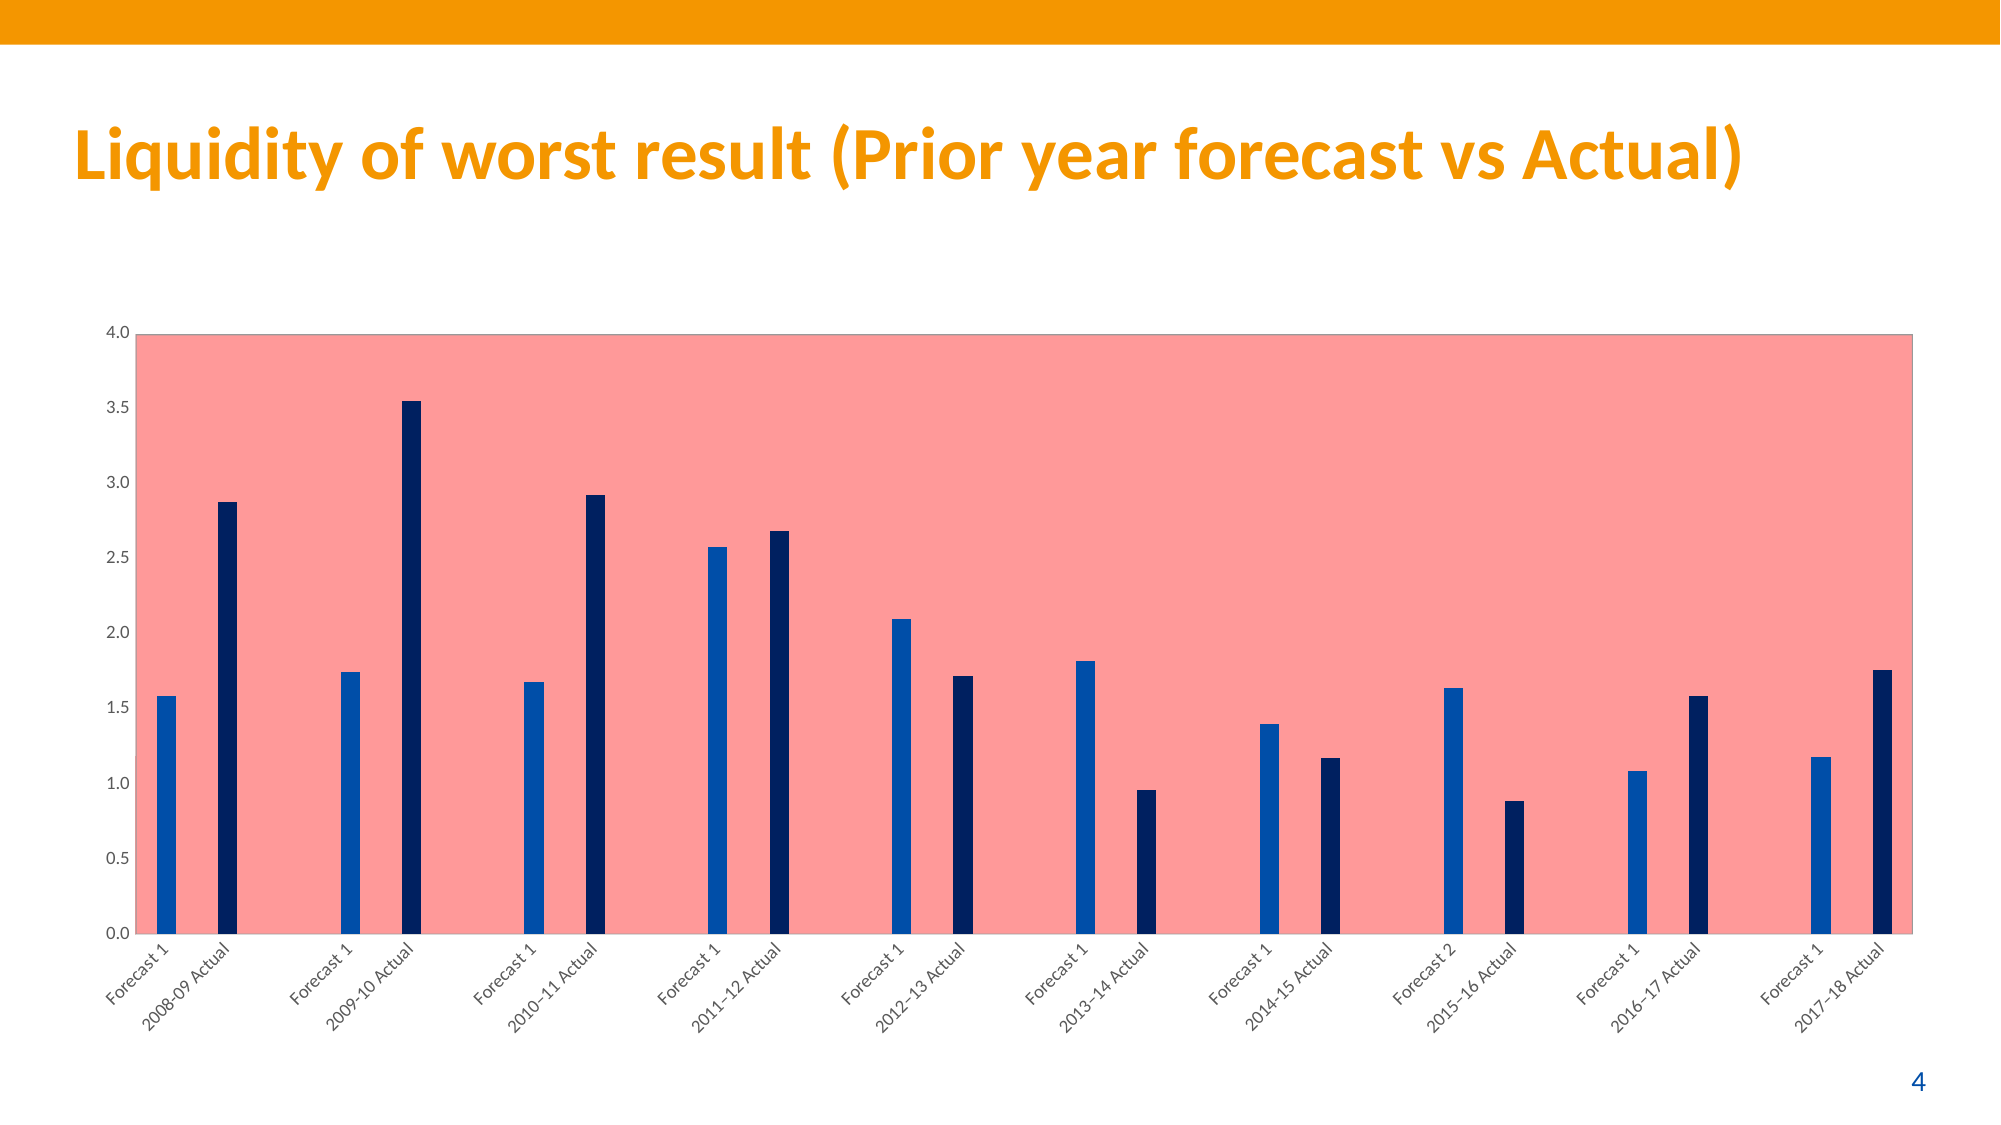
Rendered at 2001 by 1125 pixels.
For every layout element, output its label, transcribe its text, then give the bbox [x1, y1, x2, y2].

chart [59, 267, 1941, 1054]
slide_number 4 [1842, 1054, 1941, 1107]
title Liquidity of worst result (Prior year forecast vs Actual) [59, 43, 1941, 267]
